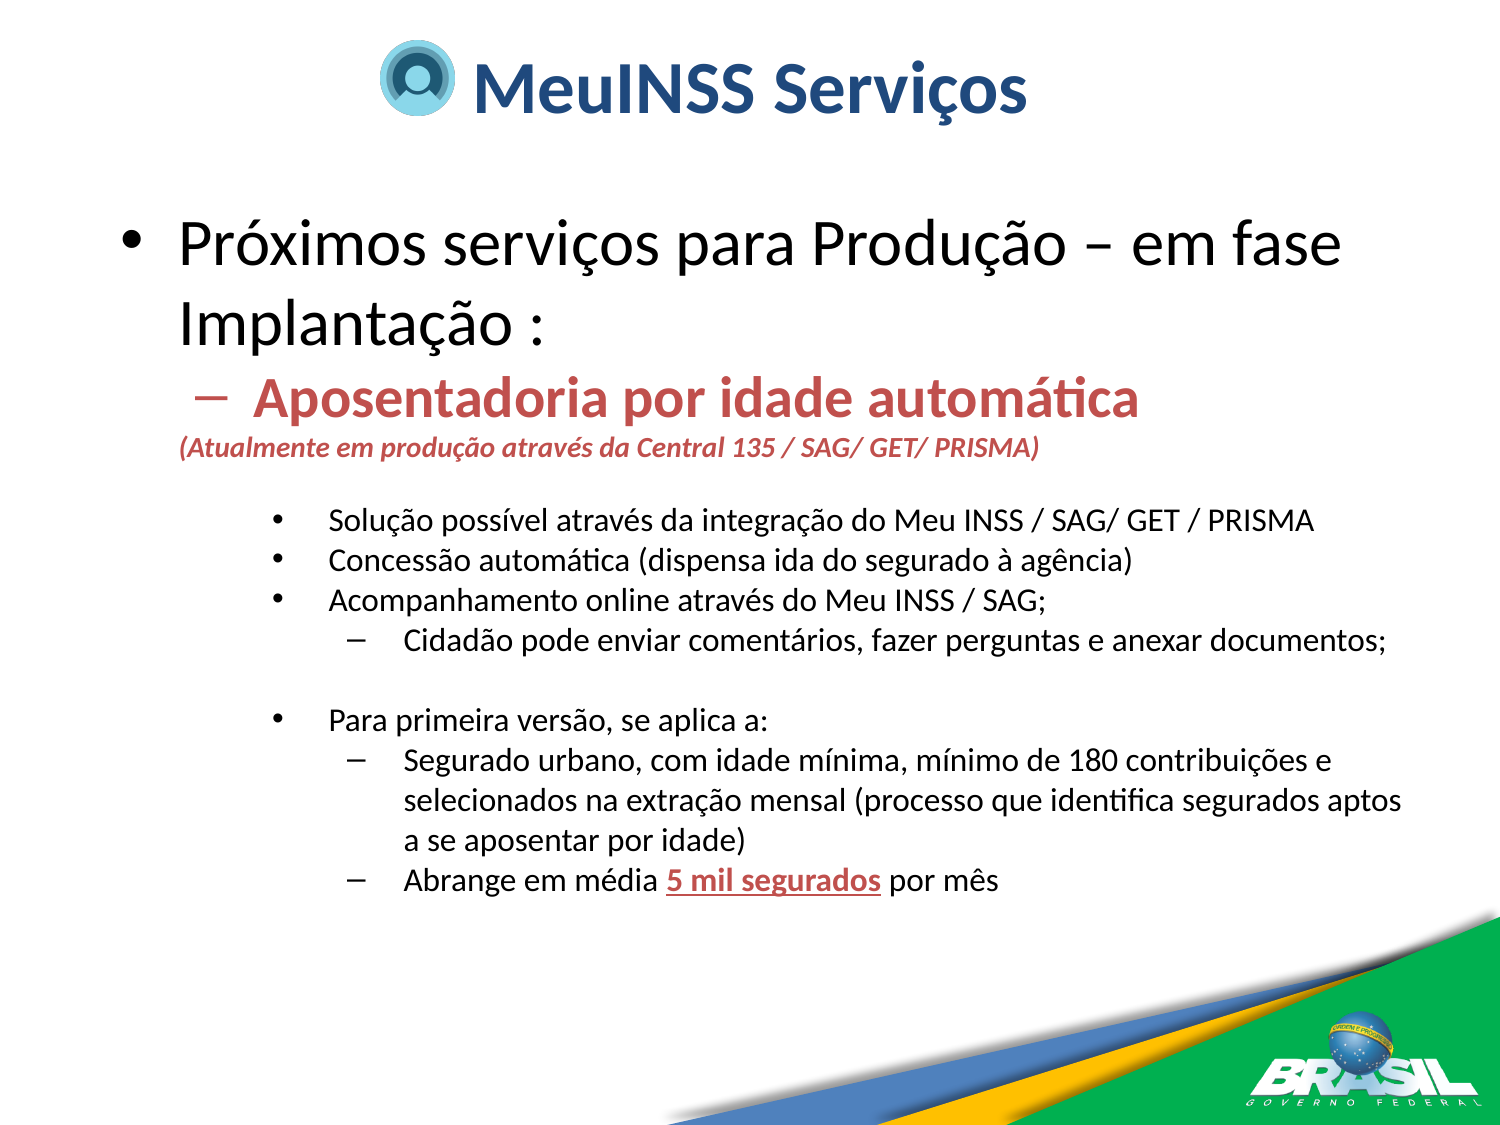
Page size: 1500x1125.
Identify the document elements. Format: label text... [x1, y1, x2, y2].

picture [379, 40, 455, 116]
text_box MeuINSS Serviços [457, 30, 1045, 136]
picture [1246, 1011, 1482, 1106]
text_box Próximos serviços para Produção – em fase Implantação : Aposentadoria por idade automática (Atualmente em produção através da Central 135 / SAG/ GET/ PRISMA) Solução possível através da integração do Meu INSS / SAG/ GET / PRISMA Concessão automática (dispensa ida do segurado à agência) Acompanhamento online através do Meu INSS / SAG; Cidadão pode enviar comentários, fazer perguntas e anexar documentos; Para primeira versão, se aplica a: Segurado urbano, com idade mínima, mínimo de 180 contribuições e selecionados na extração mensal (processo que identifica segurados aptos a se aposentar por idade) Abrange em média 5 mil segurados por mês [88, 191, 1439, 1003]
text_box [512, 1024, 1282, 1103]
